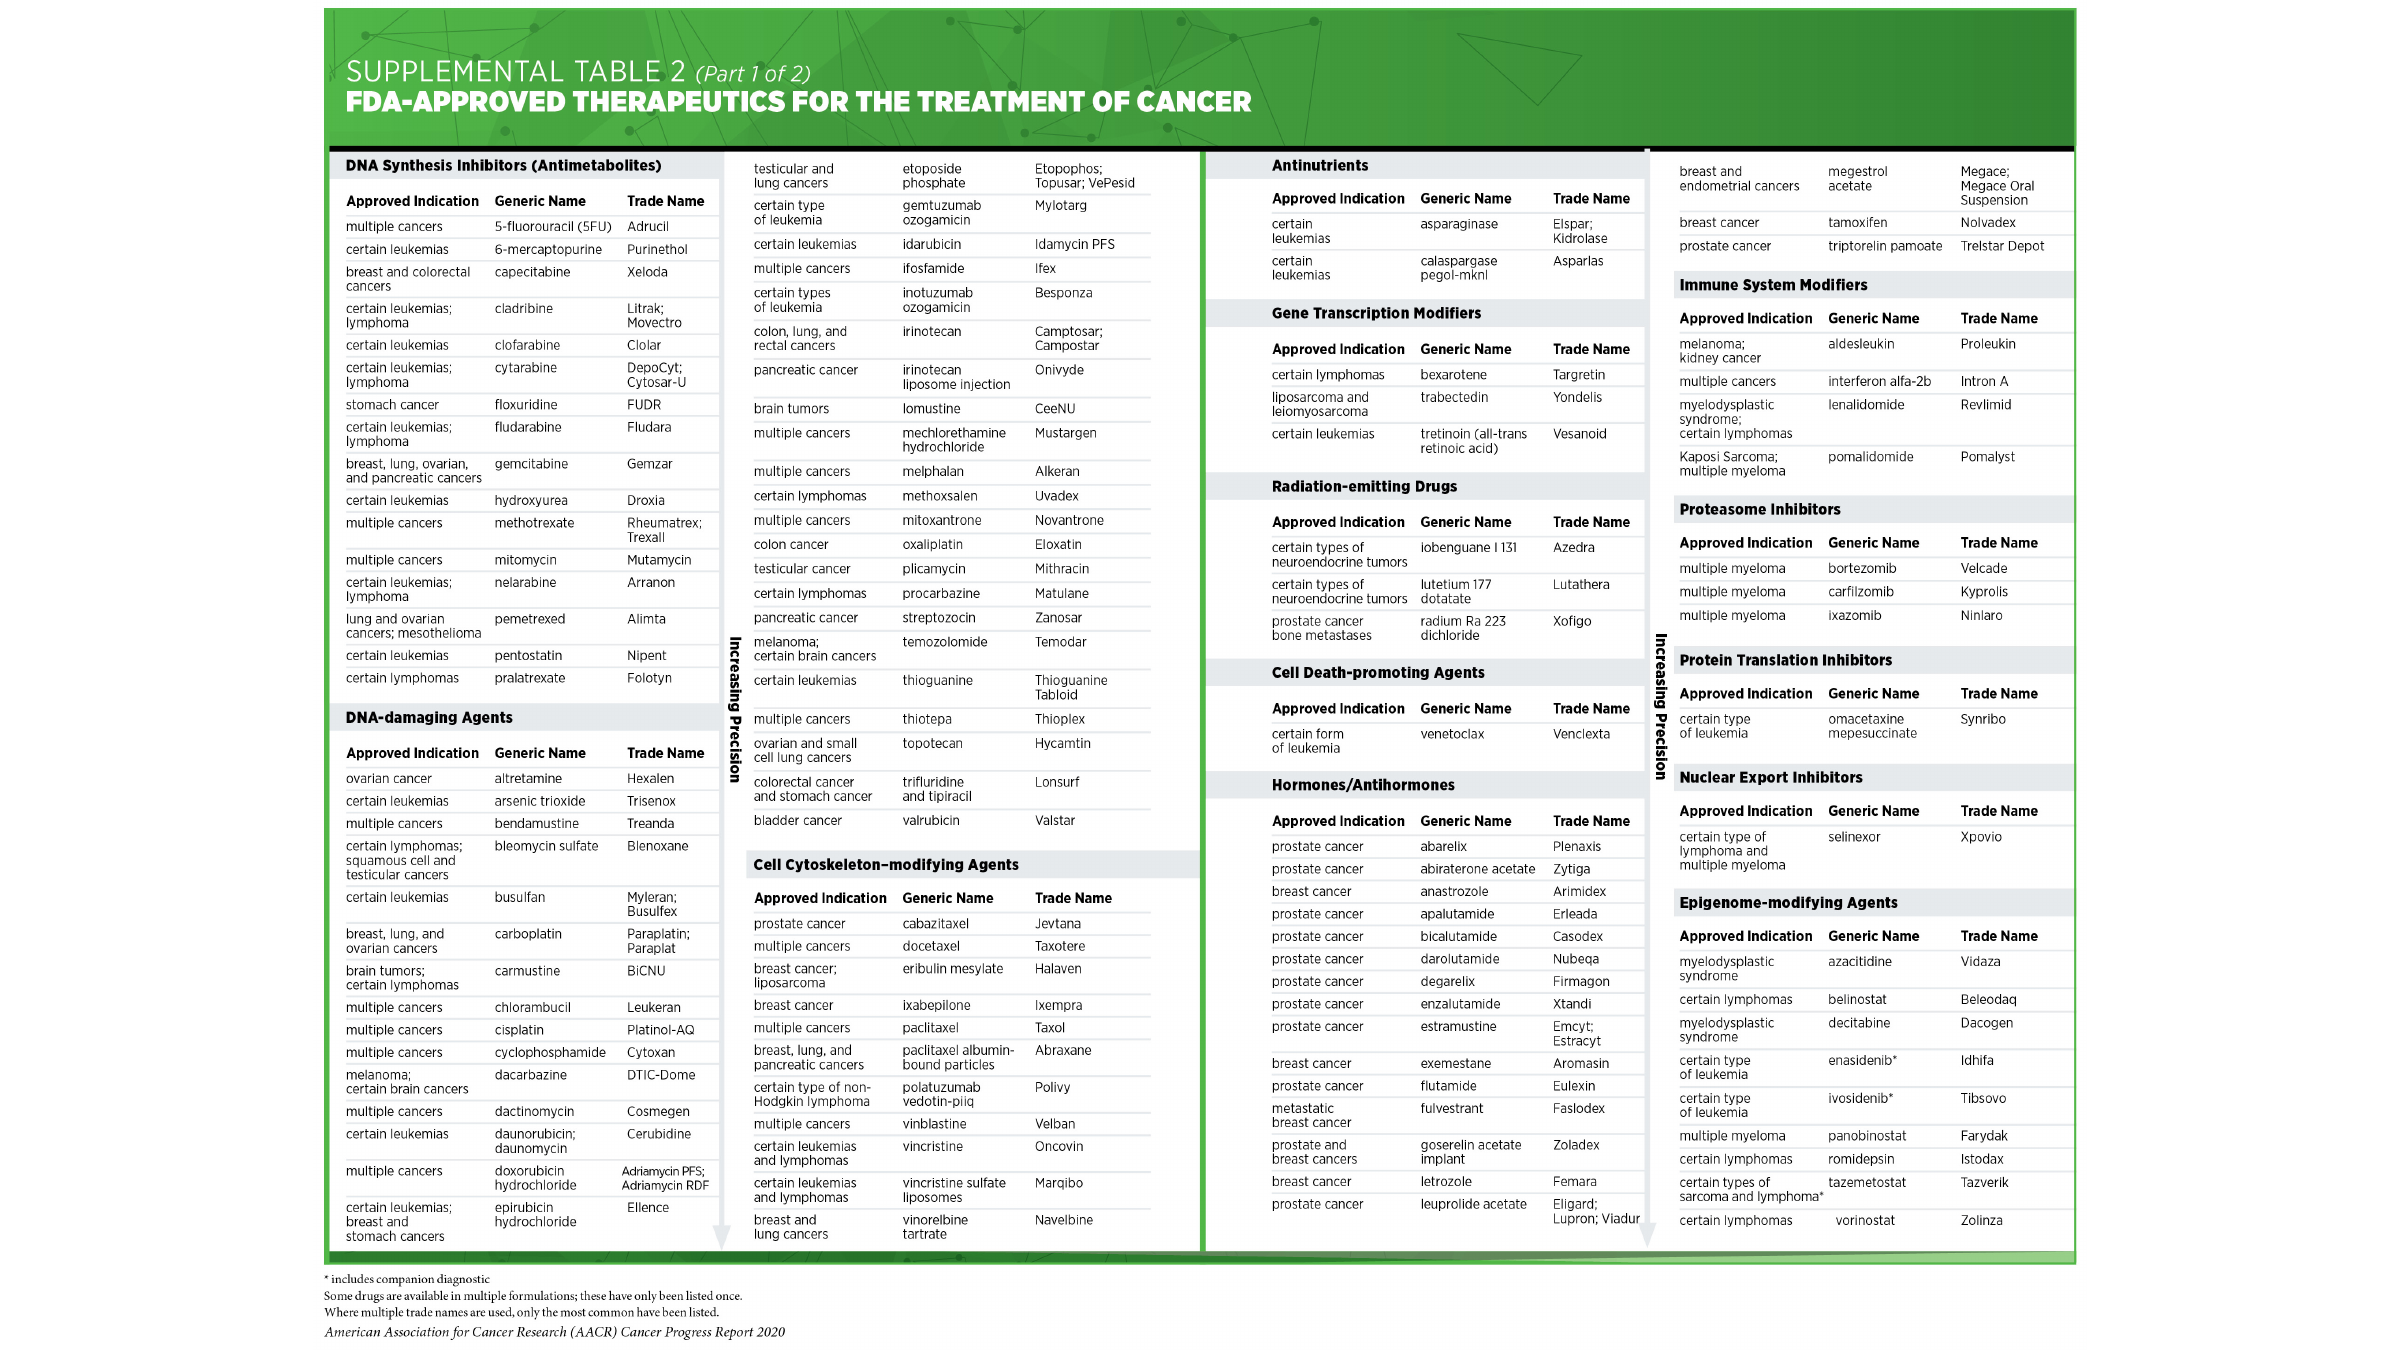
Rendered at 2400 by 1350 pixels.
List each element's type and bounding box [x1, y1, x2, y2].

picture [313, 0, 2087, 1350]
